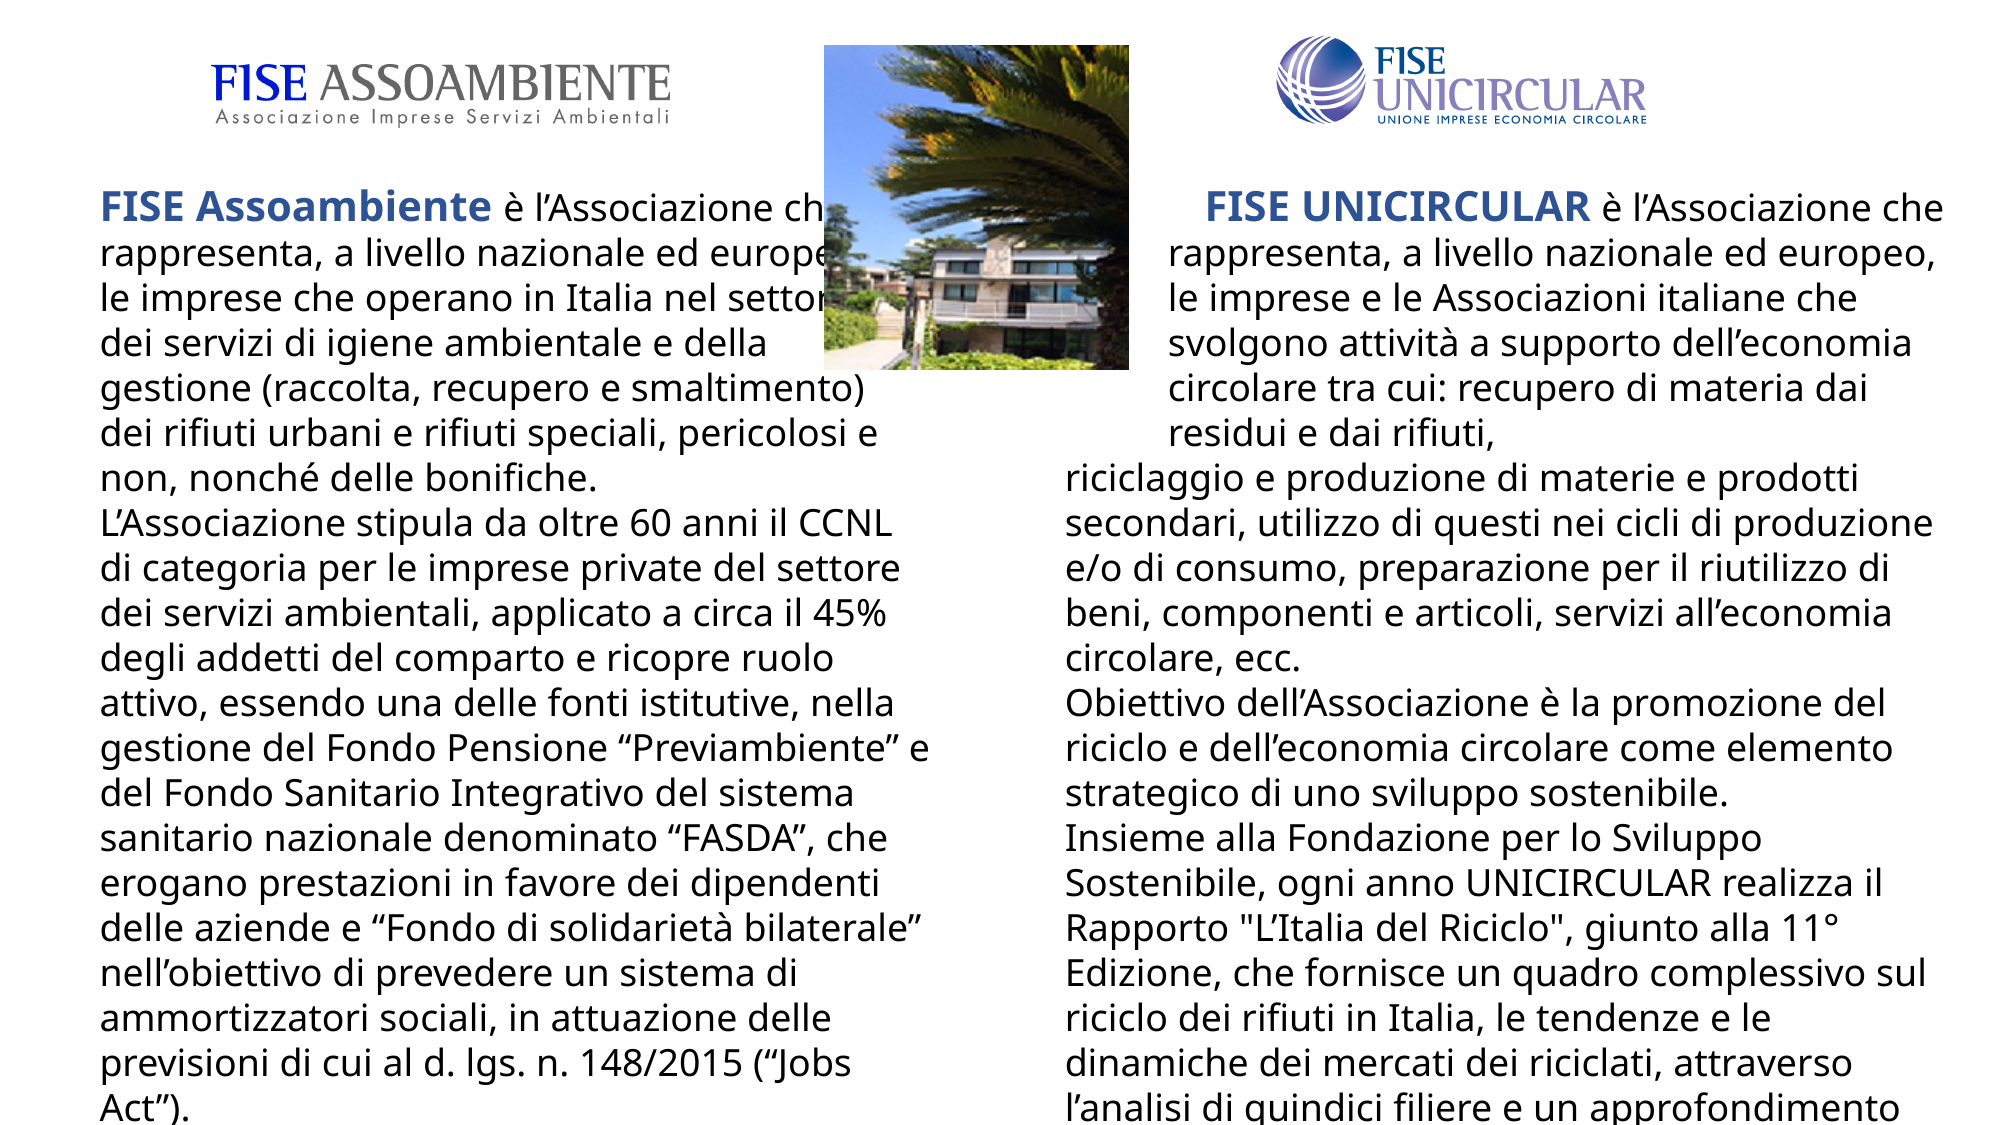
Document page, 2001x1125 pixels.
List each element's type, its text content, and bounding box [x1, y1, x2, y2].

picture [211, 64, 670, 129]
picture [1274, 32, 1651, 128]
text_box FISE UNICIRCULAR è l’Associazione che rappresenta, a livello nazionale ed europeo, le imprese e le Associazioni italiane che svolgono attività a supporto dell’economia circolare tra cui: recupero di materia dai residui e dai rifiuti, riciclaggio e produzione di materie e prodotti secondari, utilizzo di questi nei cicli di produzione e/o di consumo, preparazione per il riutilizzo di beni, componenti e articoli, servizi all’economia circolare, ecc. Obiettivo dell’Associazione è la promozione del riciclo e dell’economia circolare come elemento strategico di uno sviluppo sostenibile. Insieme alla Fondazione per lo Sviluppo Sostenibile, ogni anno UNICIRCULAR realizza il Rapporto "L’Italia del Riciclo", giunto alla 11° Edizione, che fornisce un quadro complessivo sul riciclo dei rifiuti in Italia, le tendenze e le dinamiche dei mercati dei riciclati, attraverso l’analisi di quindici filiere e un approfondimento sui temi di rilievo per il settore. [1050, 171, 1964, 1125]
picture [824, 45, 1129, 370]
text_box FISE Assoambiente è l’Associazione che rappresenta, a livello nazionale ed europeo, le imprese che operano in Italia nel settore dei servizi di igiene ambientale e della gestione (raccolta, recupero e smaltimento) dei rifiuti urbani e rifiuti speciali, pericolosi e non, nonché delle bonifiche. L’Associazione stipula da oltre 60 anni il CCNL di categoria per le imprese private del settore dei servizi ambientali, applicato a circa il 45% degli addetti del comparto e ricopre ruolo attivo, essendo una delle fonti istitutive, nella gestione del Fondo Pensione “Previambiente” e del Fondo Sanitario Integrativo del sistema sanitario nazionale denominato “FASDA”, che erogano prestazioni in favore dei dipendenti delle aziende e “Fondo di solidarietà bilaterale” nell’obiettivo di prevedere un sistema di ammortizzatori sociali, in attuazione delle previsioni di cui al d. lgs. n. 148/2015 (“Jobs Act”). [84, 171, 950, 1125]
